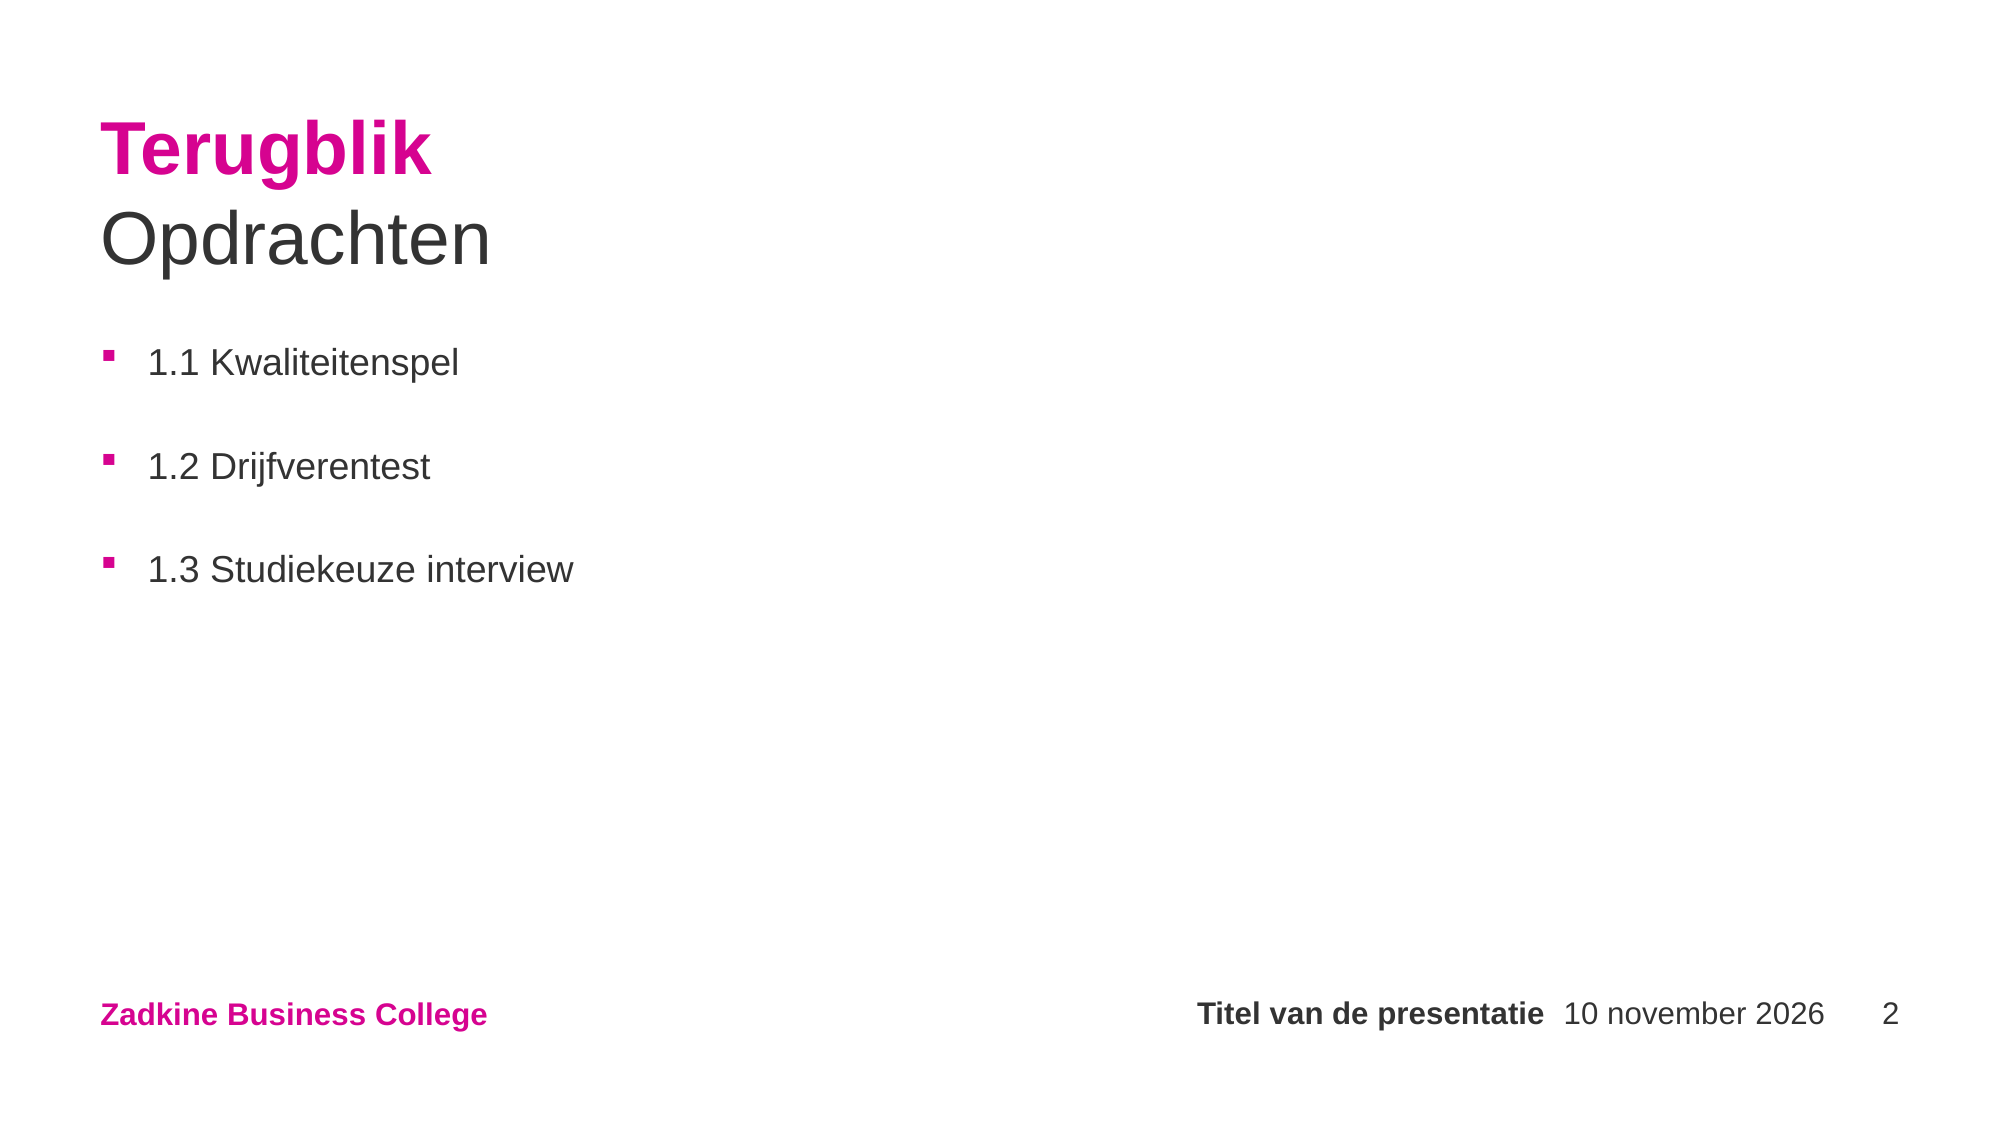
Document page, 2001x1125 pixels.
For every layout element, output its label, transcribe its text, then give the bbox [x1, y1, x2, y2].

title Terugblik [100, 100, 1900, 189]
footer Titel van de presentatie [870, 993, 1546, 1033]
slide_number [1546, 993, 1825, 1033]
list 1.1 Kwaliteitenspel 1.2 Drijfverentest 1.3 Studiekeuze interview [100, 331, 1900, 917]
list Opdrachten [100, 189, 1900, 280]
slide_number 2 [1825, 993, 1900, 1033]
